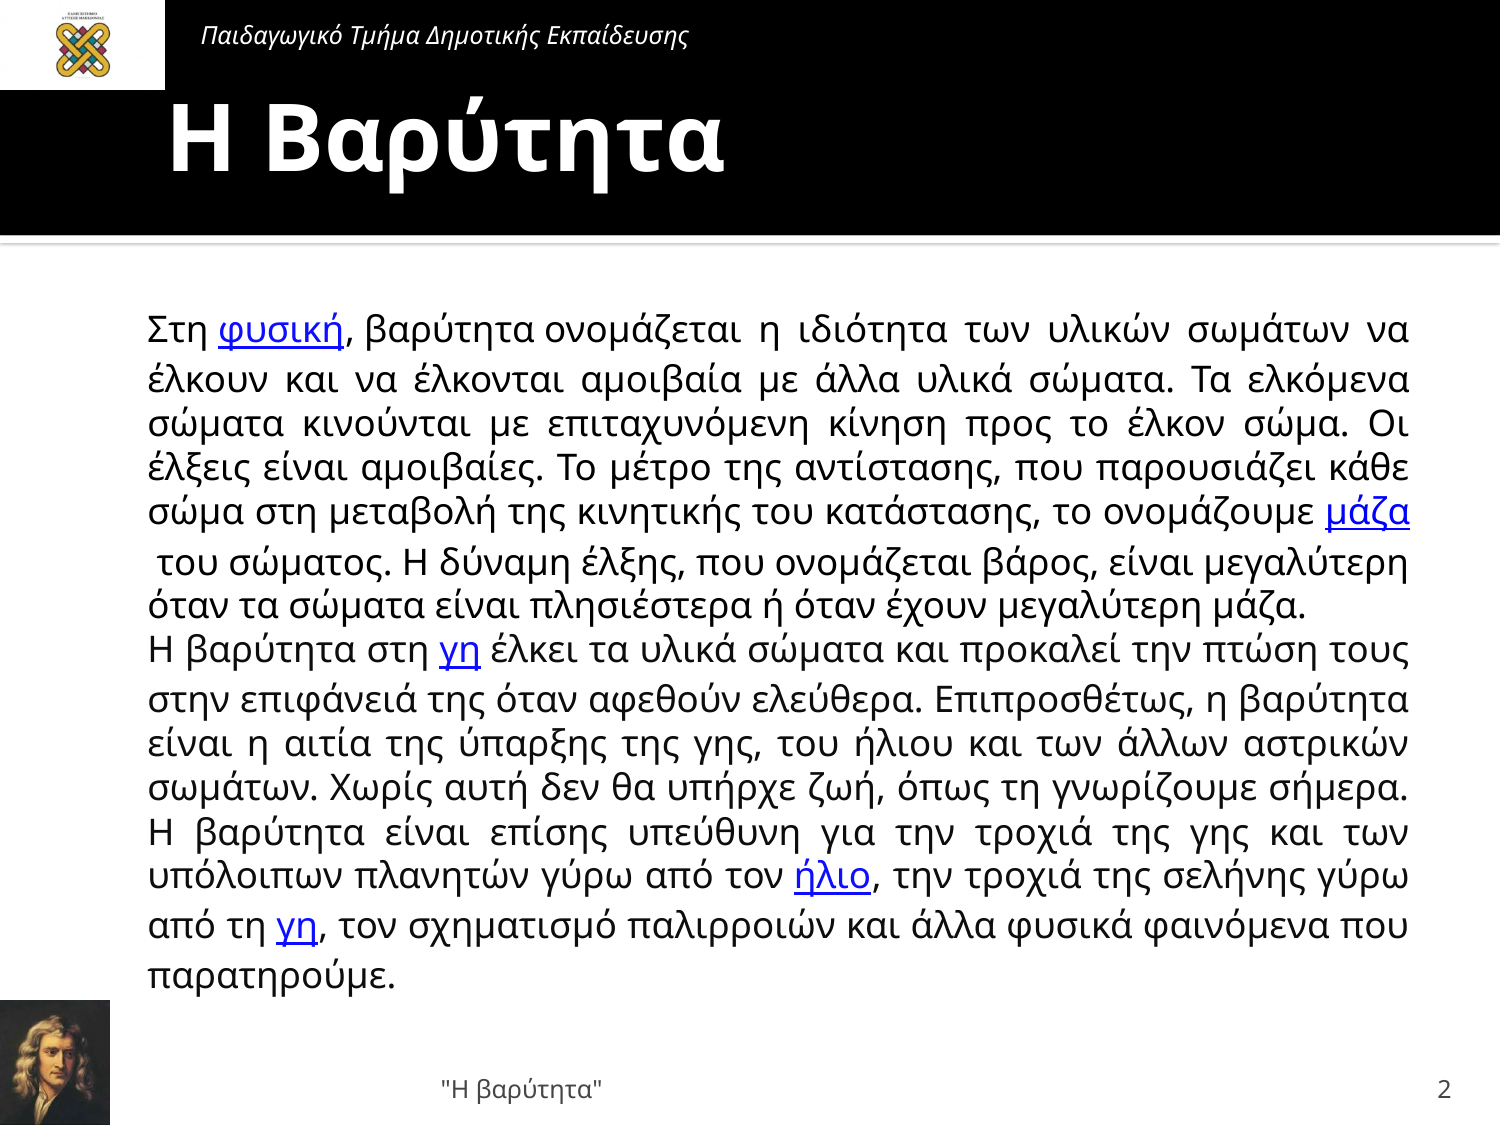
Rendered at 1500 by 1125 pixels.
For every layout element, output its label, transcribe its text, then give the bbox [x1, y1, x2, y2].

title Η Βαρύτητα [150, 30, 1500, 237]
picture [0, 1000, 110, 1125]
slide_number 2 [1345, 1062, 1467, 1108]
footer "Η βαρύτητα" [433, 1062, 1337, 1108]
list Στη φυσική, βαρύτητα ονομάζεται η ιδιότητα των υλικών σωμάτων να έλκουν και να έλκονται αμοιβαία με άλλα υλικά σώματα. Τα ελκόμενα σώματα κινούνται με επιταχυνόμενη κίνηση προς το έλκον σώμα. Οι έλξεις είναι αμοιβαίες. Το μέτρο της αντίστασης, που παρουσιάζει κάθε σώμα στη μεταβολή της κινητικής του κατάστασης, το ονομάζουμε μάζα του σώματος. Η δύναμη έλξης, που ονομάζεται βάρος, είναι μεγαλύτερη όταν τα σώματα είναι πλησιέστερα ή όταν έχουν μεγαλύτερη μάζα. Η βαρύτητα στη γη έλκει τα υλικά σώματα και προκαλεί την πτώση τους στην επιφάνειά της όταν αφεθούν ελεύθερα. Επιπροσθέτως, η βαρύτητα είναι η αιτία της ύπαρξης της γης, του ήλιου και των άλλων αστρικών σωμάτων. Χωρίς αυτή δεν θα υπήρχε ζωή, όπως τη γνωρίζουμε σήμερα. Η βαρύτητα είναι επίσης υπεύθυνη για την τροχιά της γης και των υπόλοιπων πλανητών γύρω από τον ήλιο, την τροχιά της σελήνης γύρω από τη γη, τον σχηματισμό παλιρροιών και άλλα φυσικά φαινόμενα που παρατηρούμε. [75, 291, 1425, 1050]
picture [0, 0, 165, 90]
